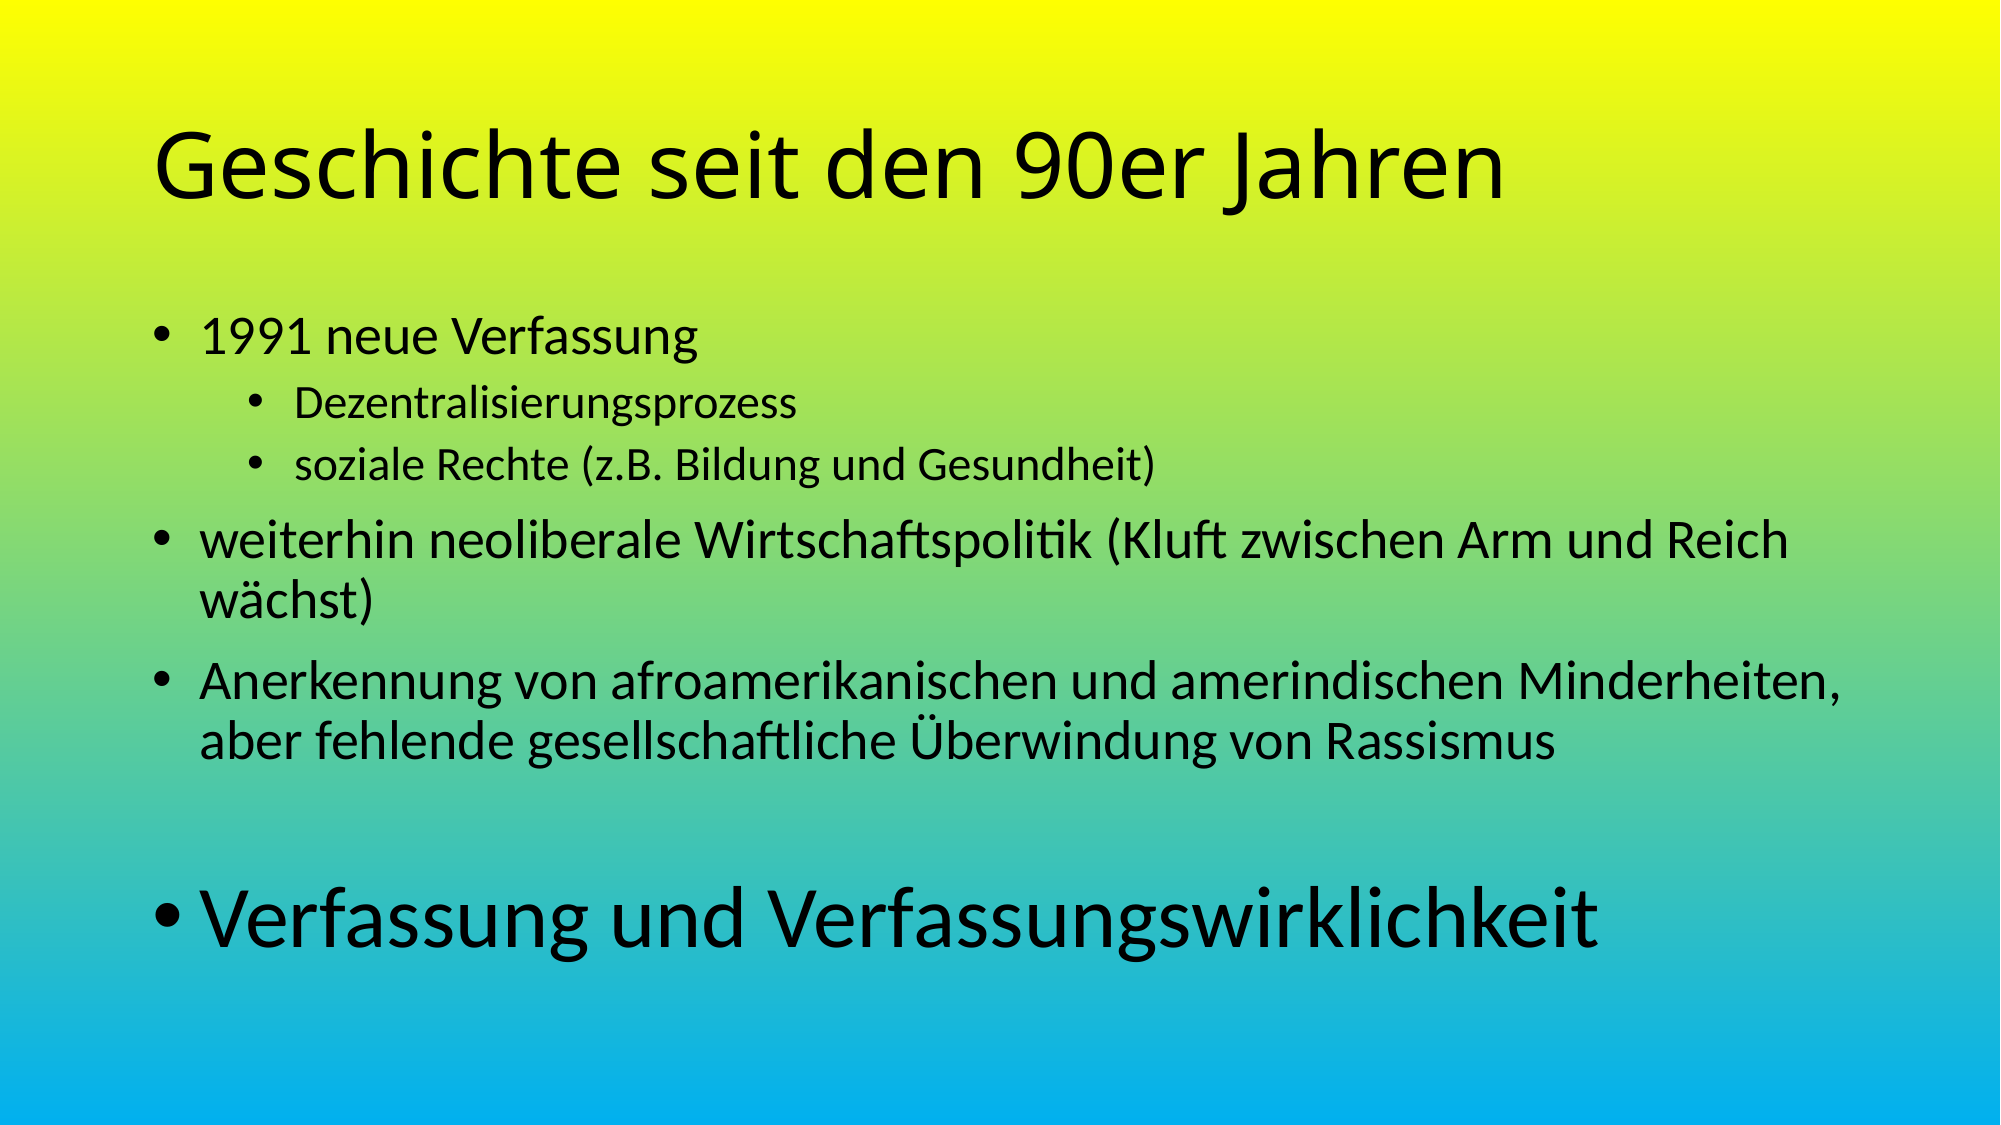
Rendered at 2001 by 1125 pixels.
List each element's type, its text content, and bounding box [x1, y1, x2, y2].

text_box Geschichte seit den 90er Jahren [137, 59, 1863, 278]
text_box 1991 neue Verfassung Dezentralisierungsprozess soziale Rechte (z.B. Bildung und Gesundheit) weiterhin neoliberale Wirtschaftspolitik (Kluft zwischen Arm und Reich wächst) Anerkennung von afroamerikanischen und amerindischen Minderheiten, aber fehlende gesellschaftliche Überwindung von Rassismus Verfassung und Verfassungswirklichkeit [137, 299, 1863, 1014]
